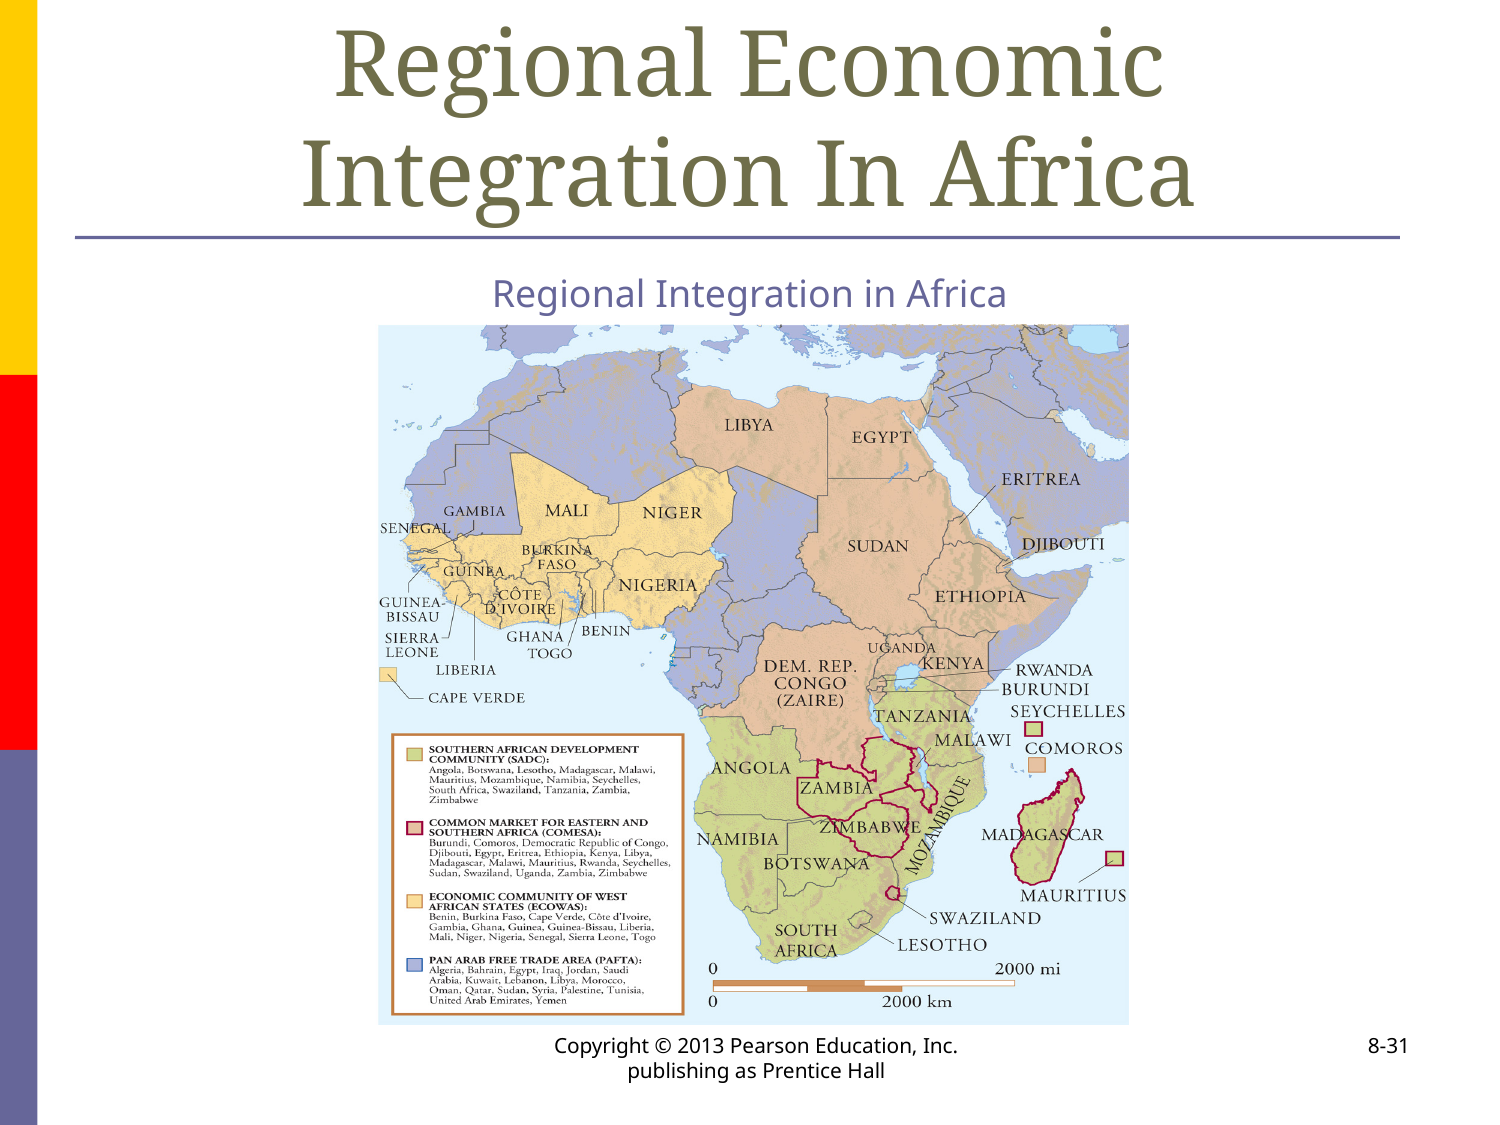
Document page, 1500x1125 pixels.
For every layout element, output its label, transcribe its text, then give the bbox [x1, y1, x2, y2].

title Regional Economic Integration In Africa [75, 45, 1425, 233]
picture [374, 324, 1129, 1026]
slide_number 8-31 [1074, 1025, 1425, 1100]
list Regional Integration in Africa [75, 262, 1425, 1006]
footer Copyright © 2013 Pearson Education, Inc. publishing as Prentice Hall [500, 1034, 1013, 1100]
